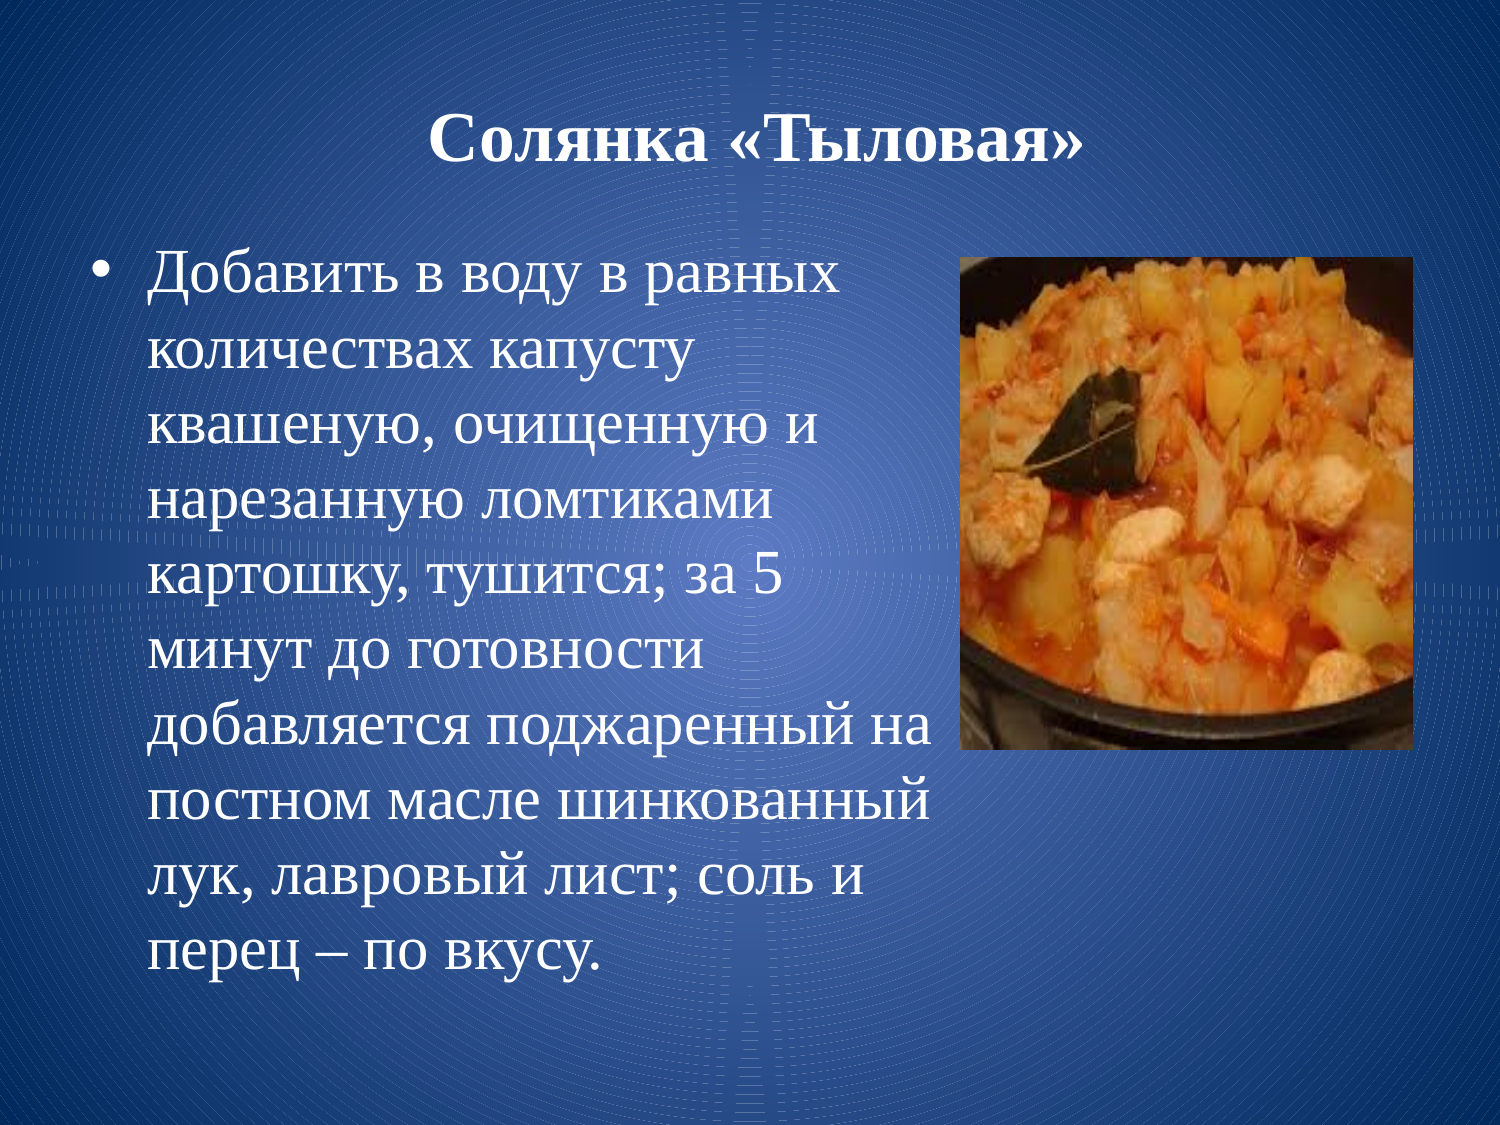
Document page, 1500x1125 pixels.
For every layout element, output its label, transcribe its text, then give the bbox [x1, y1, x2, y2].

picture [960, 257, 1413, 751]
title Солянка «Тыловая» [82, 82, 1432, 270]
list Добавить в воду в равных количествах капусту квашеную, очищенную и нарезанную ломтиками картошку, тушится; за 5 минут до готовности добавляется поджаренный на постном масле шинкованный лук, лавровый лист; соль и перец – по вкусу. [75, 222, 961, 1005]
